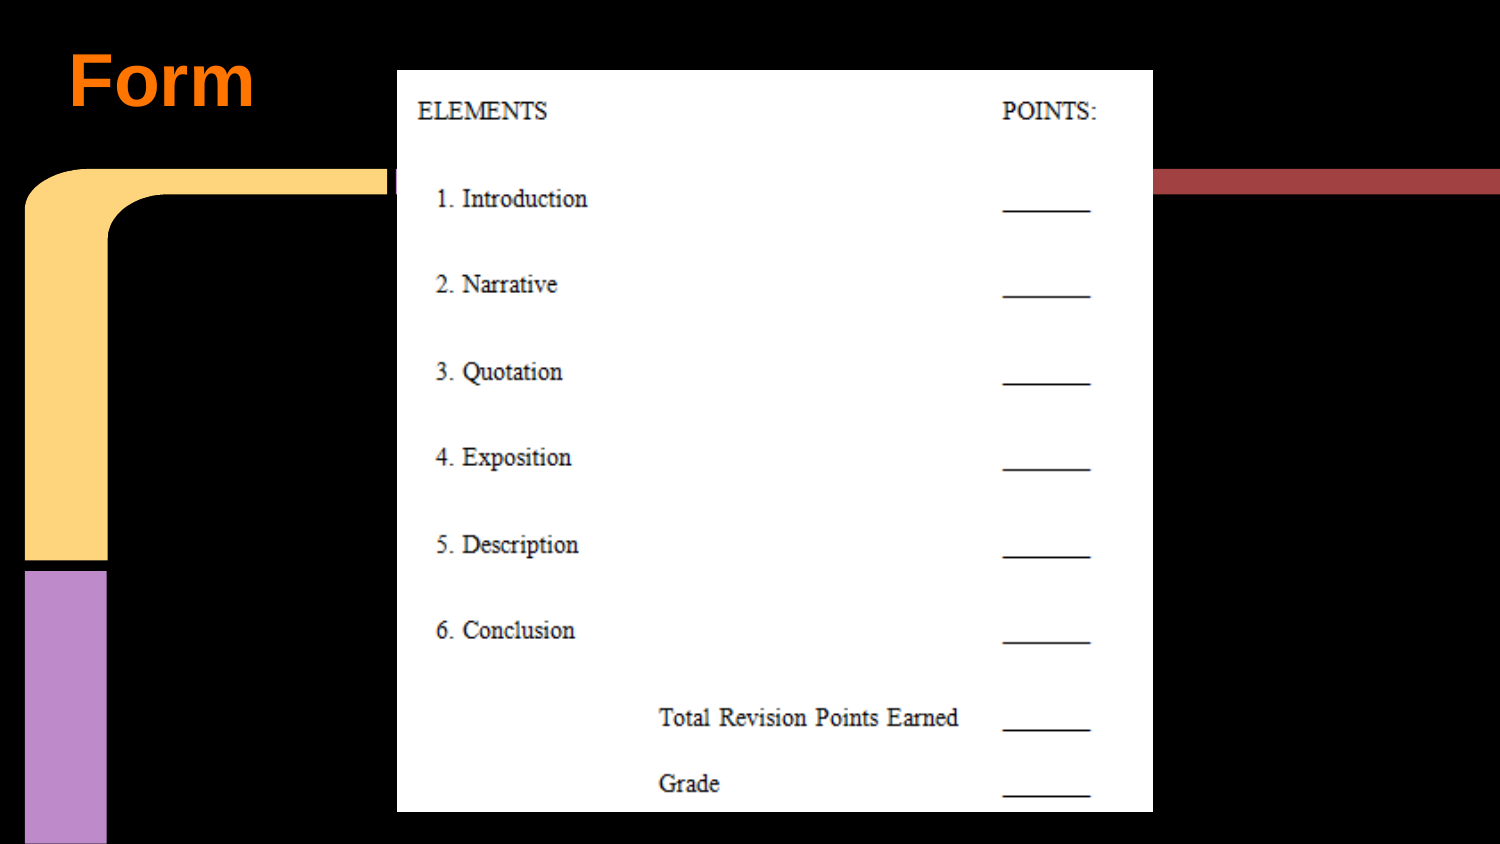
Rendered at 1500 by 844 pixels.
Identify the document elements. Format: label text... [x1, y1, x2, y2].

title Form [53, 37, 300, 137]
picture [397, 69, 1153, 812]
